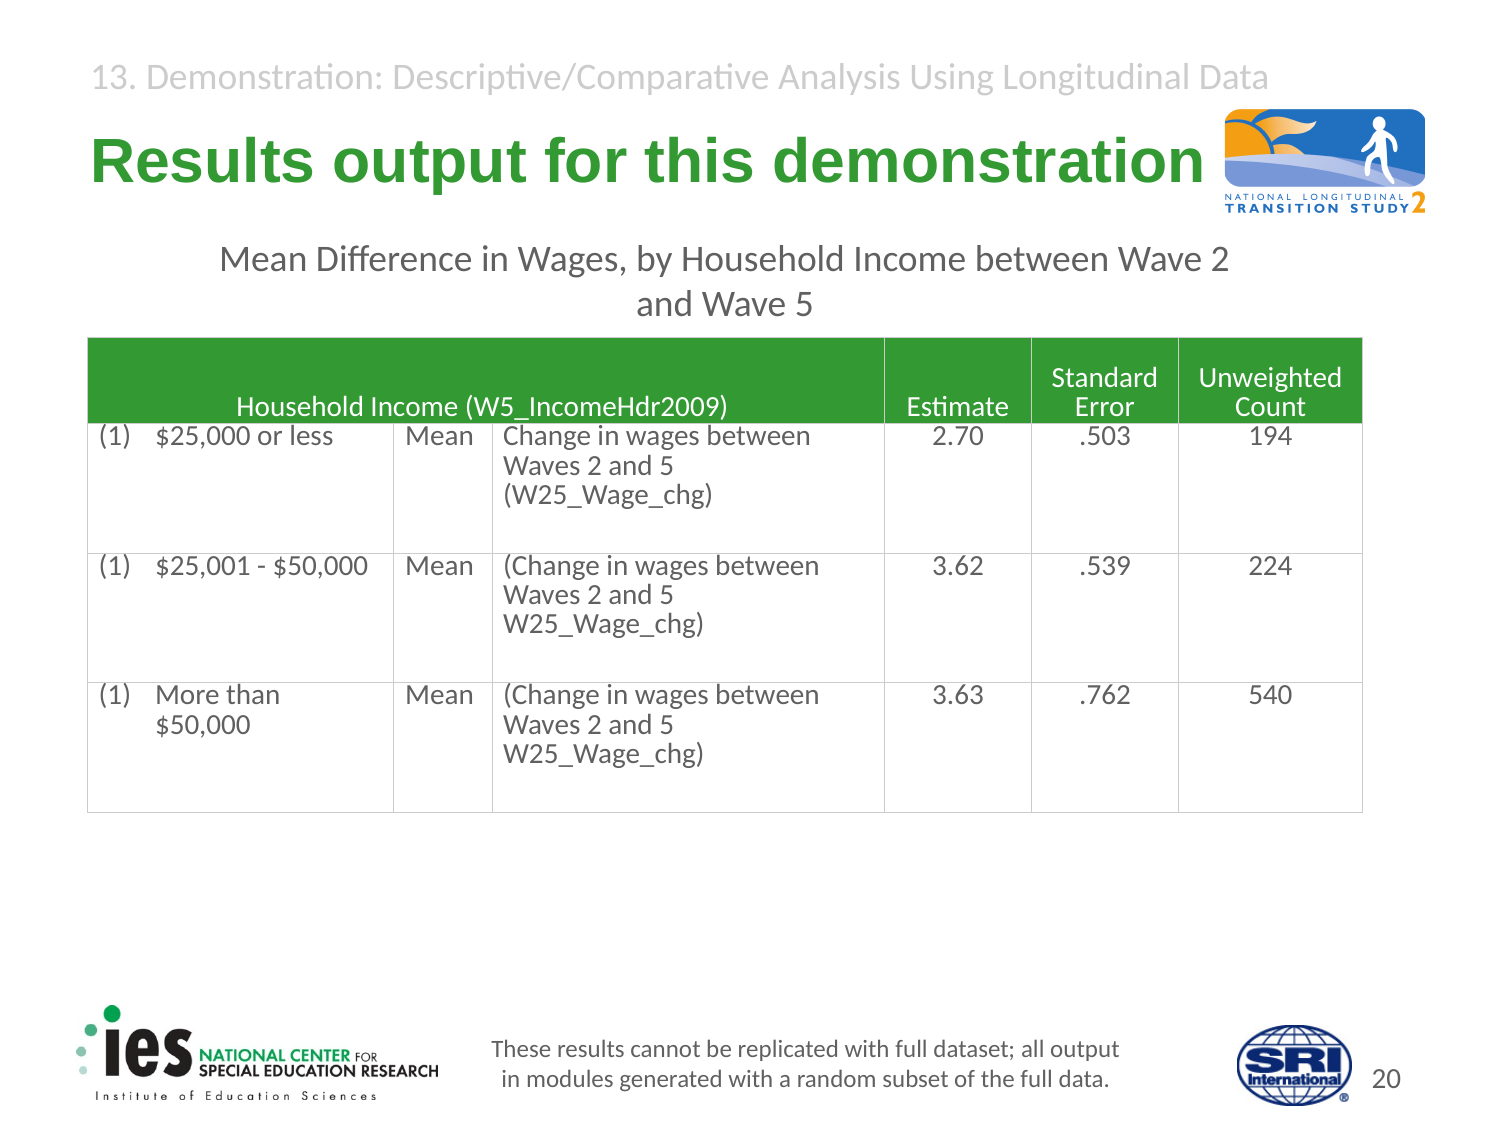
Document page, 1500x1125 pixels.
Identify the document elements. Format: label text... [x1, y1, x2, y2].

table_cell (Change in wages between Waves 2 and 5 W25_Wage_chg) [493, 554, 884, 682]
table_cell .762 [1032, 683, 1178, 812]
table_cell Change in wages between Waves 2 and 5 (W25_Wage_chg) [493, 424, 884, 553]
table_cell .539 [1032, 554, 1178, 682]
table_cell .503 [1032, 424, 1178, 553]
table_cell 3.62 [885, 554, 1031, 682]
table_header Estimate [885, 338, 1031, 423]
table_cell $25,000 or less [88, 424, 393, 553]
picture [1237, 1025, 1352, 1106]
table_header Standard Error [1032, 338, 1178, 423]
table_cell 224 [1179, 554, 1362, 682]
table_cell Mean [394, 683, 492, 812]
title Mean Difference in Wages, by Household Income between Wave 2 and Wave 5 [199, 225, 1251, 335]
table_cell (Change in wages between Waves 2 and 5 W25_Wage_chg) [493, 683, 884, 812]
table_header Household Income (W5_IncomeHdr2009) [88, 338, 884, 423]
table_cell Mean [394, 424, 492, 553]
table_cell 540 [1179, 683, 1362, 812]
footer These results cannot be replicated with full dataset; all output in modules generated with a random subset of the full data. [375, 1025, 1238, 1104]
table_cell 194 [1179, 424, 1362, 553]
picture [76, 1005, 438, 1100]
slide_number 19 [1312, 1051, 1417, 1125]
table_header Unweighted Count [1179, 338, 1362, 423]
text_box Results output for this demonstration [74, 91, 1425, 225]
table_cell $25,001 - $50,000 [88, 554, 393, 682]
table_cell More than $50,000 [88, 683, 393, 812]
table_cell Mean [394, 554, 492, 682]
table_cell 3.63 [885, 683, 1031, 812]
table_cell 2.70 [885, 424, 1031, 553]
